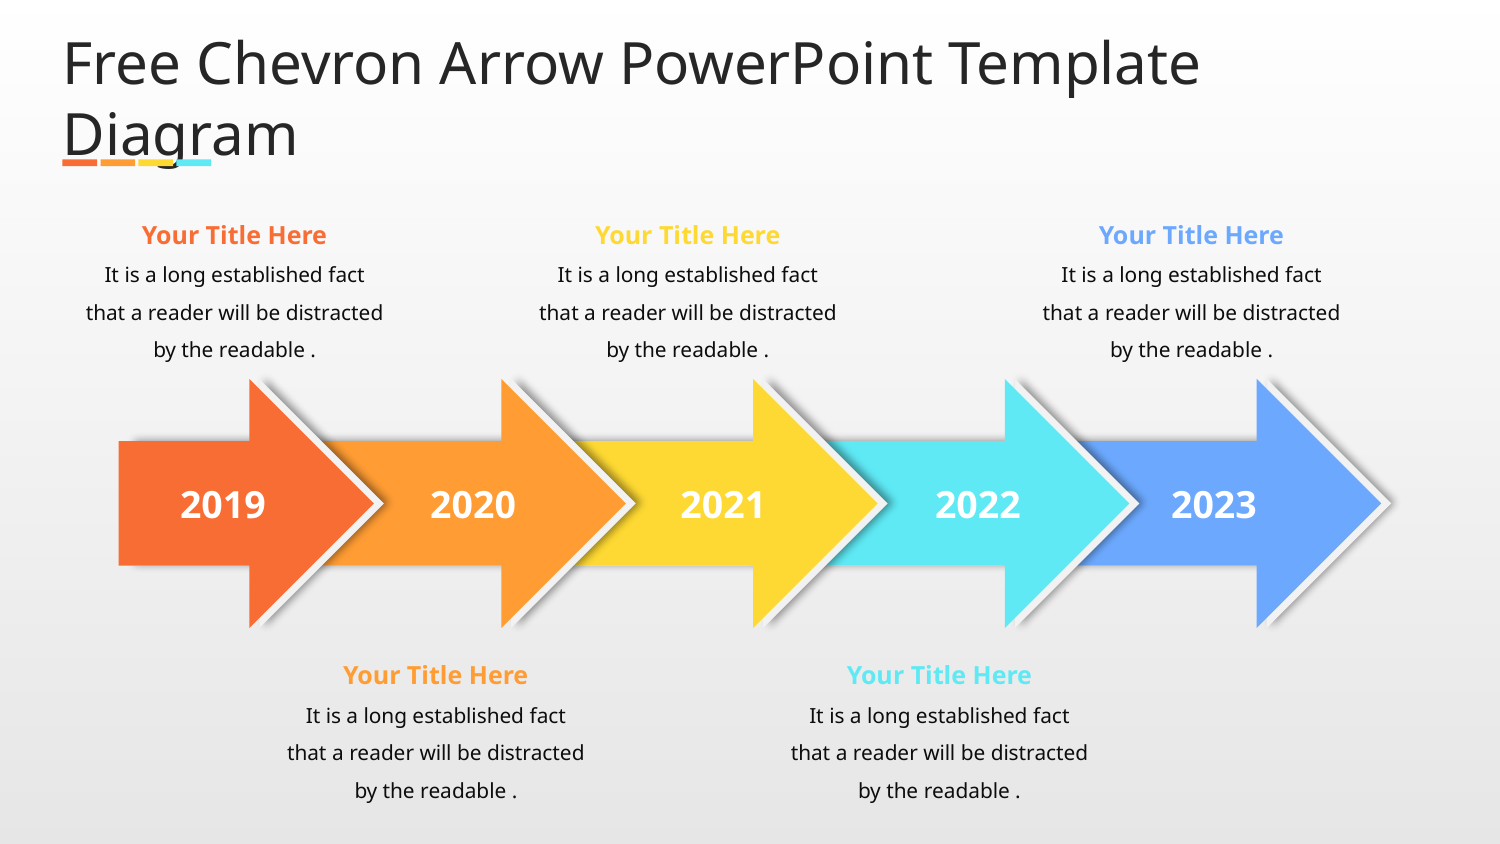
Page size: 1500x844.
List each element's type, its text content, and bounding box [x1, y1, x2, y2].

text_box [62, 159, 212, 167]
text_box Your Title Here It is a long established fact that a reader will be distracted by the readable . [286, 645, 586, 803]
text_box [1140, 378, 1392, 629]
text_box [888, 378, 1140, 629]
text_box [637, 378, 888, 629]
text_box Your Title Here It is a long established fact that a reader will be distracted by the readable . [84, 204, 385, 362]
text_box Your Title Here It is a long established fact that a reader will be distracted by the readable . [537, 204, 838, 362]
text_box Your Title Here It is a long established fact that a reader will be distracted by the readable . [789, 645, 1090, 803]
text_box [118, 378, 385, 629]
text_box Your Title Here It is a long established fact that a reader will be distracted by the readable . [1041, 204, 1342, 362]
title Free Chevron Arrow PowerPoint Template Diagram [62, 55, 1436, 138]
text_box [385, 378, 637, 629]
